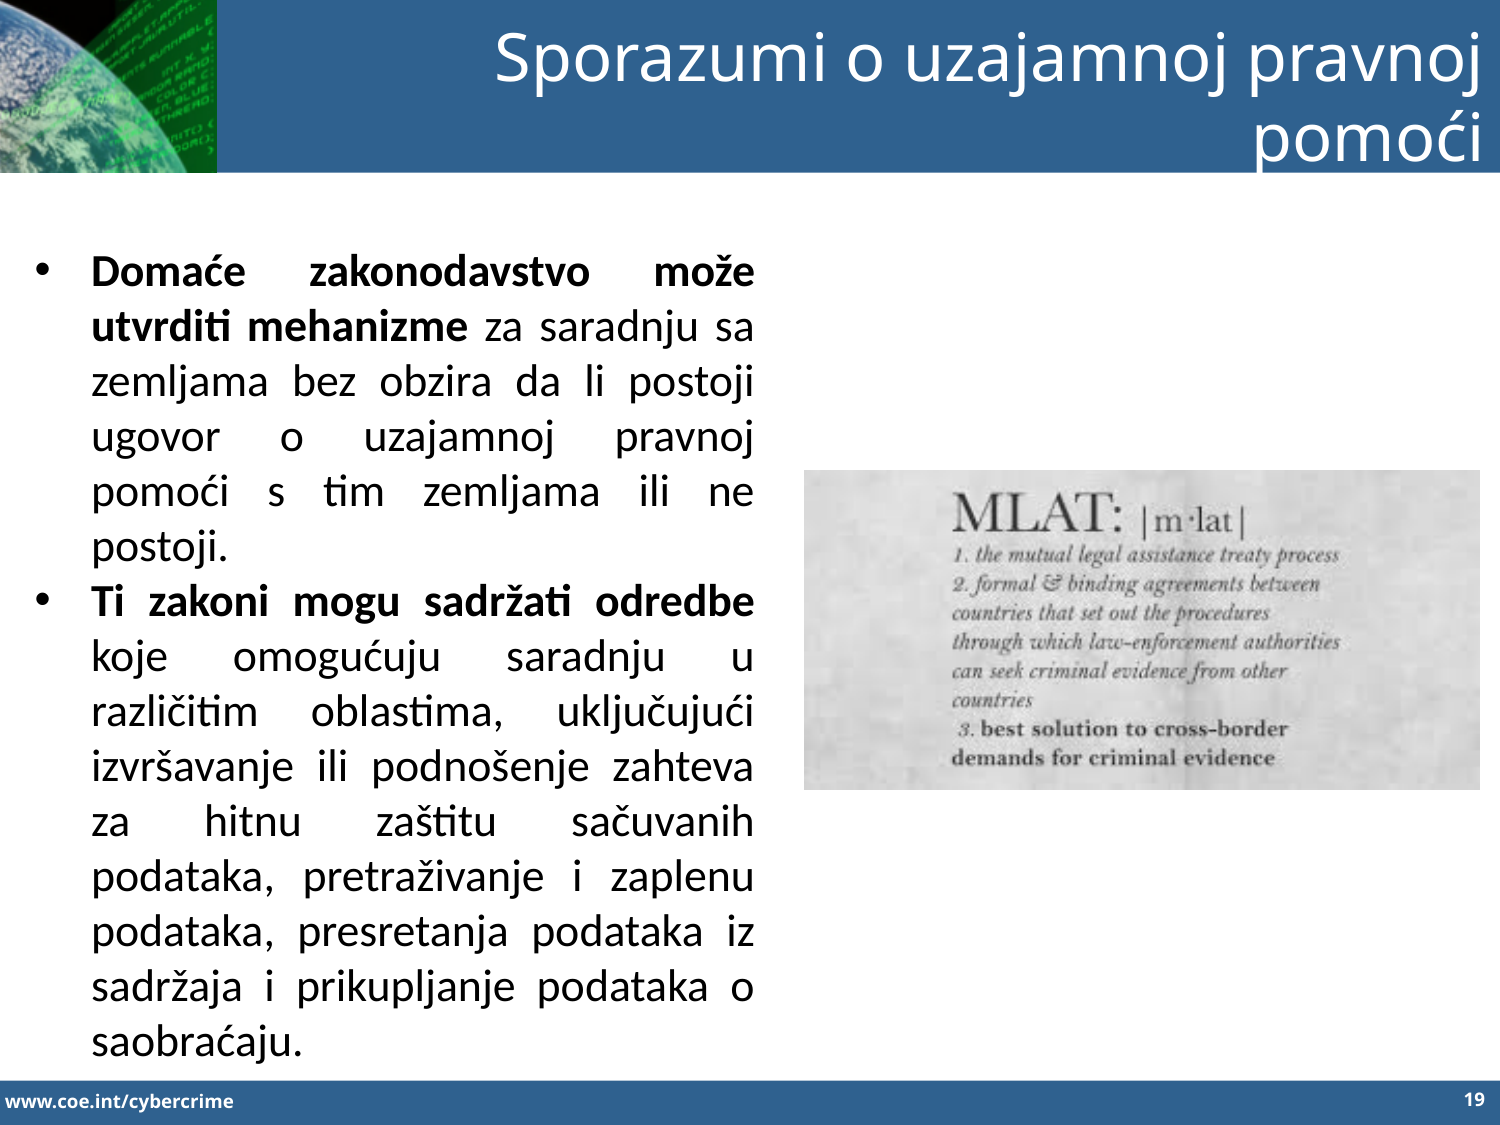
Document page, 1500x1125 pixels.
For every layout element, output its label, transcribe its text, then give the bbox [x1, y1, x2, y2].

text_box Domaće zakonodavstvo može utvrditi mehanizme za saradnju sa zemljama bez obzira da li postoji ugovor o uzajamnoj pravnoj pomoći s tim zemljama ili ne postoji. Ti zakoni mogu sadržati odredbe koje omogućuju saradnju u različitim oblastima, uključujući izvršavanje ili podnošenje zahteva za hitnu zaštitu sačuvanih podataka, pretraživanje i zaplenu podataka, presretanja podataka iz sadržaja i prikupljanje podataka o saobraćaju. [19, 233, 770, 1125]
picture [804, 470, 1480, 790]
slide_number 19 [1149, 1079, 1500, 1125]
text_box Sporazumi o uzajamnoj pravnoj pomoći [280, 18, 1500, 171]
picture [0, 1, 217, 173]
